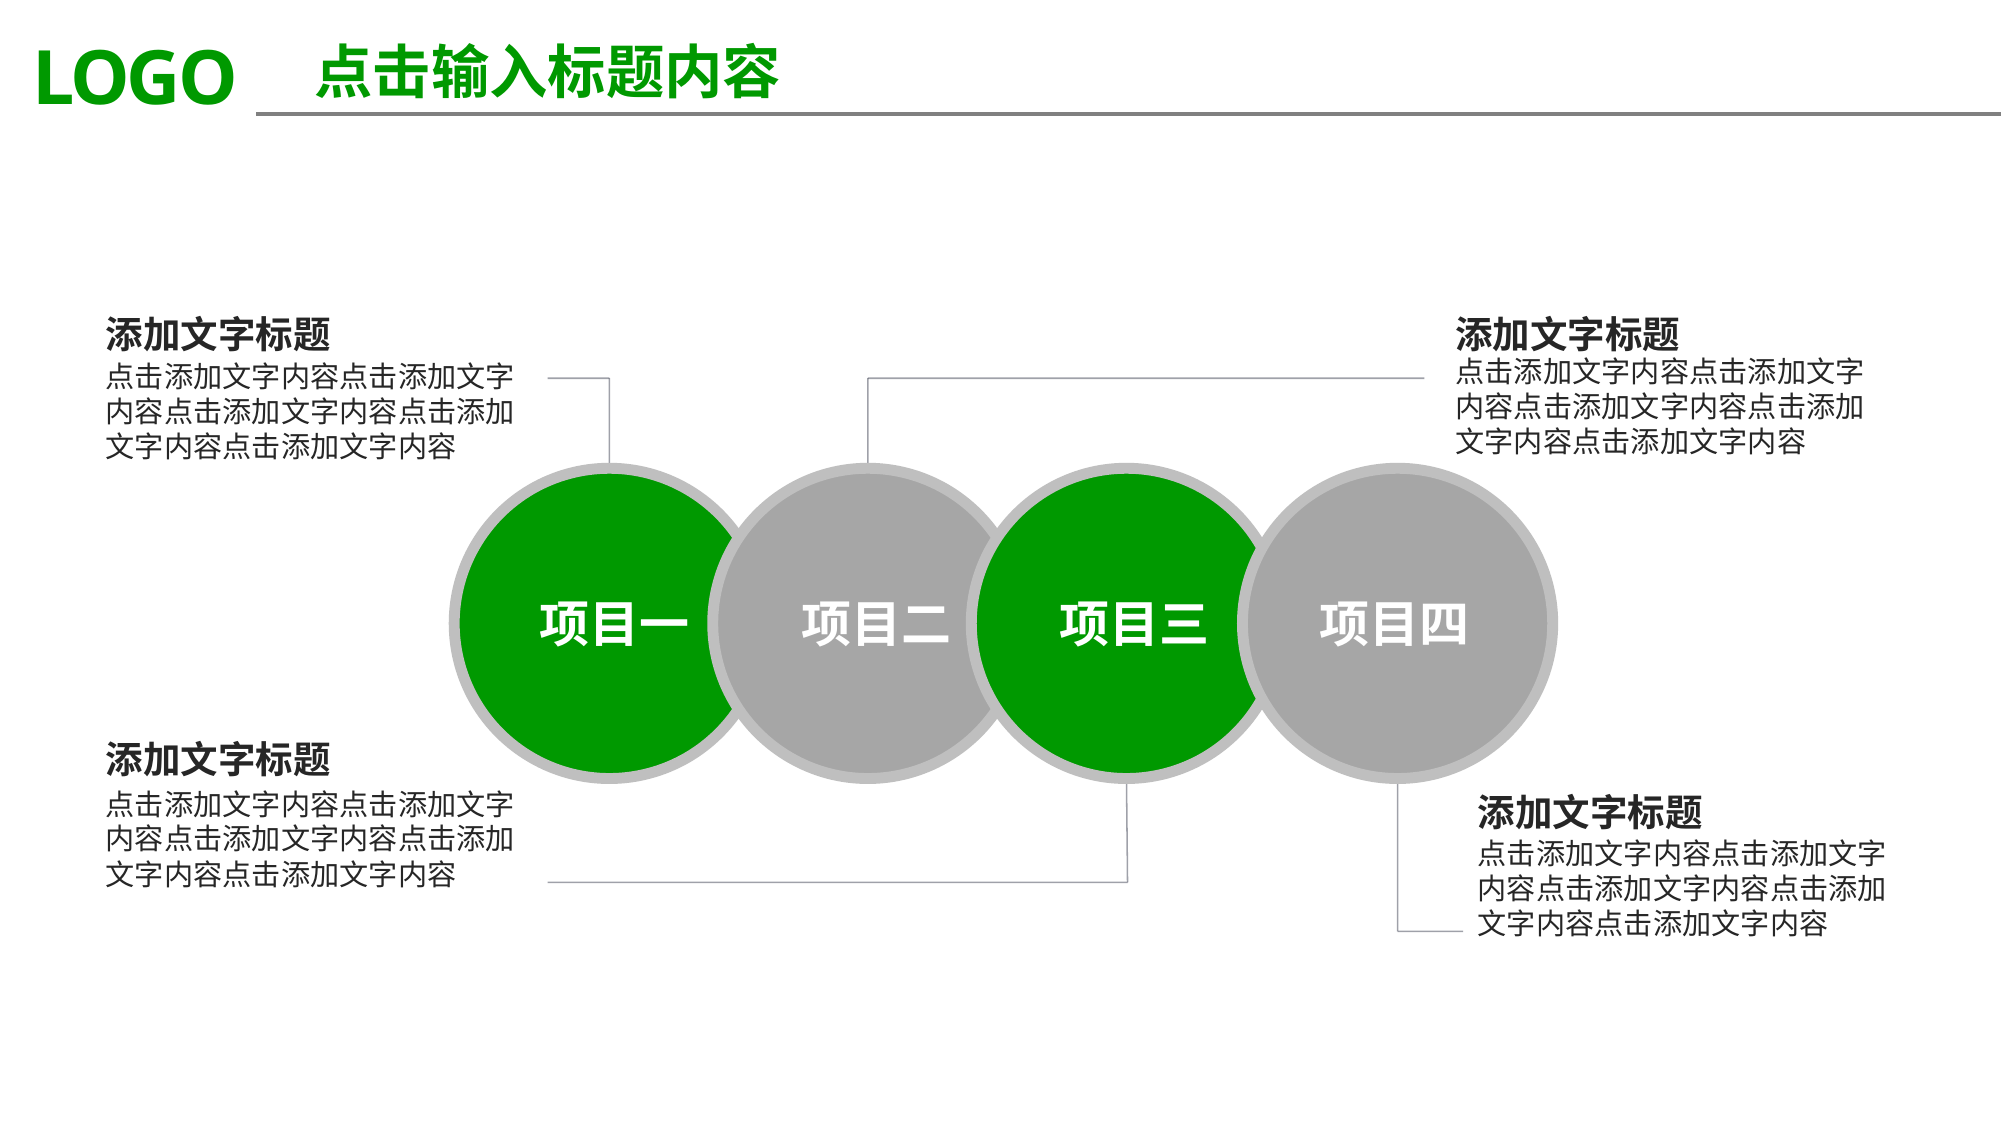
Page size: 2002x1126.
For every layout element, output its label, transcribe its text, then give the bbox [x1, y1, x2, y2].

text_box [90, 710, 548, 987]
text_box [712, 467, 969, 779]
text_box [1462, 763, 1921, 1036]
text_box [1440, 285, 1898, 554]
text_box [90, 285, 548, 541]
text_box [971, 467, 1241, 779]
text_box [453, 467, 711, 779]
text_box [1242, 467, 1553, 779]
text_box 点击输入标题内容 [277, 27, 818, 113]
